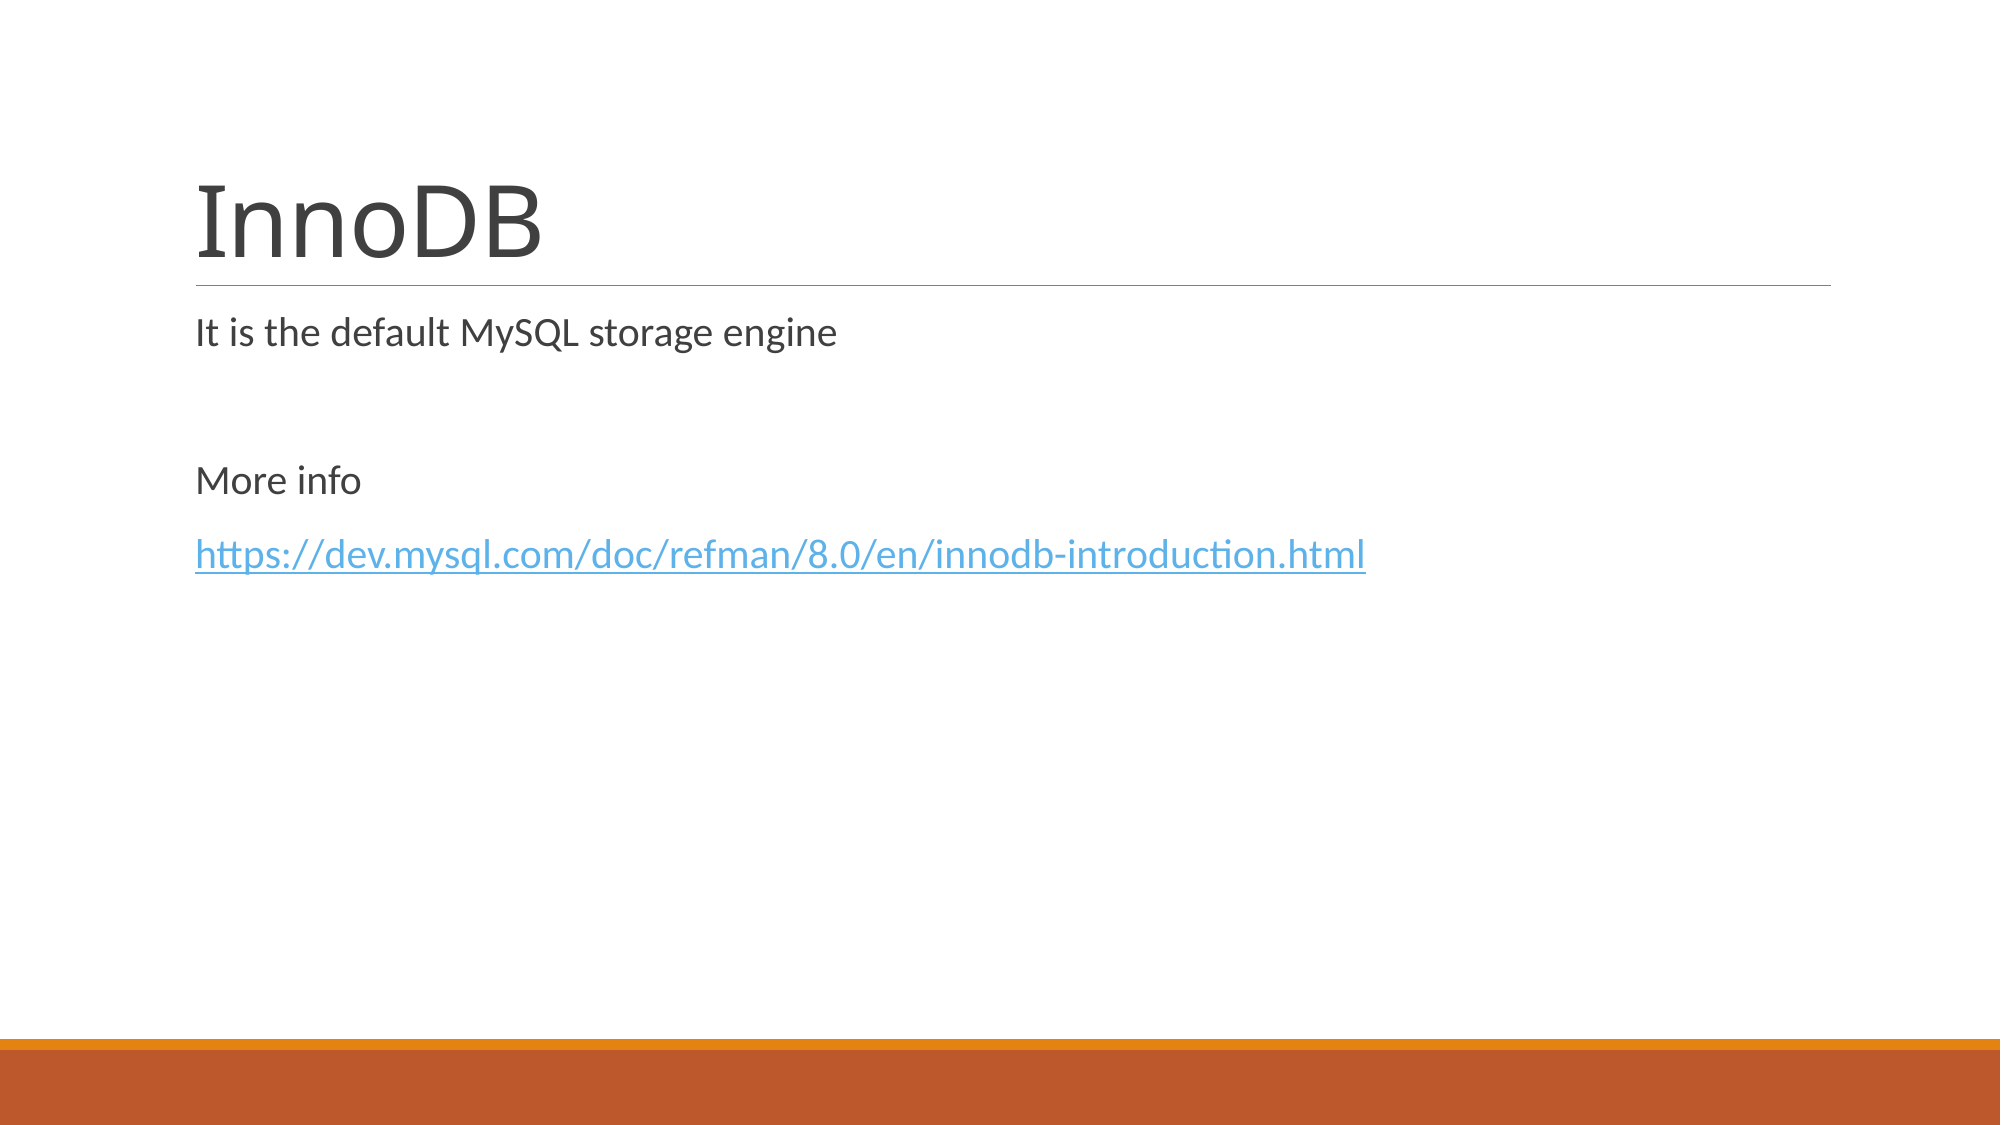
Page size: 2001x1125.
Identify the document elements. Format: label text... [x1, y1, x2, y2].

list It is the default MySQL storage engine More info https://dev.mysql.com/doc/refman/8.0/en/innodb-introduction.html [180, 302, 1830, 963]
title InnoDB [180, 47, 1830, 285]
